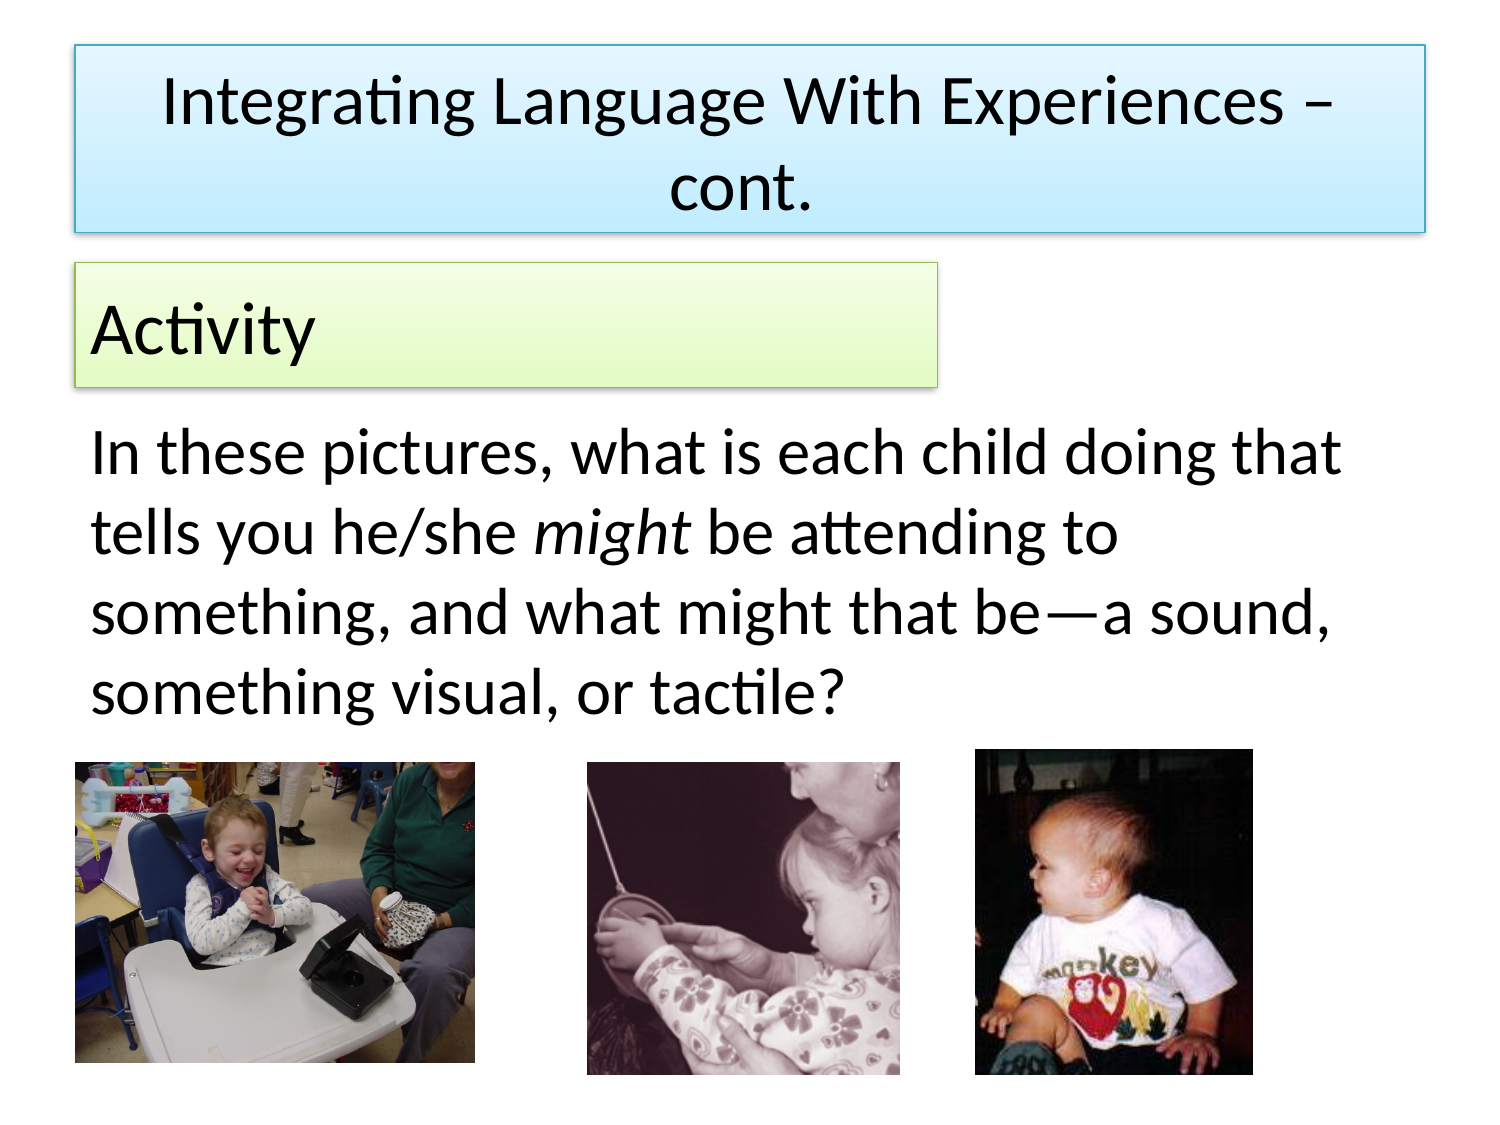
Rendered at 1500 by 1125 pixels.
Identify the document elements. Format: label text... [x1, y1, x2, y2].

title Integrating Language With Experiences – cont. [74, 44, 1426, 233]
picture [974, 749, 1253, 1075]
text_box Activity [74, 262, 938, 388]
picture [74, 762, 475, 1063]
picture [587, 762, 900, 1075]
list In these pictures, what is each child doing that tells you he/she might be attending to something, and what might that be—a sound, something visual, or tactile? [75, 399, 1438, 988]
